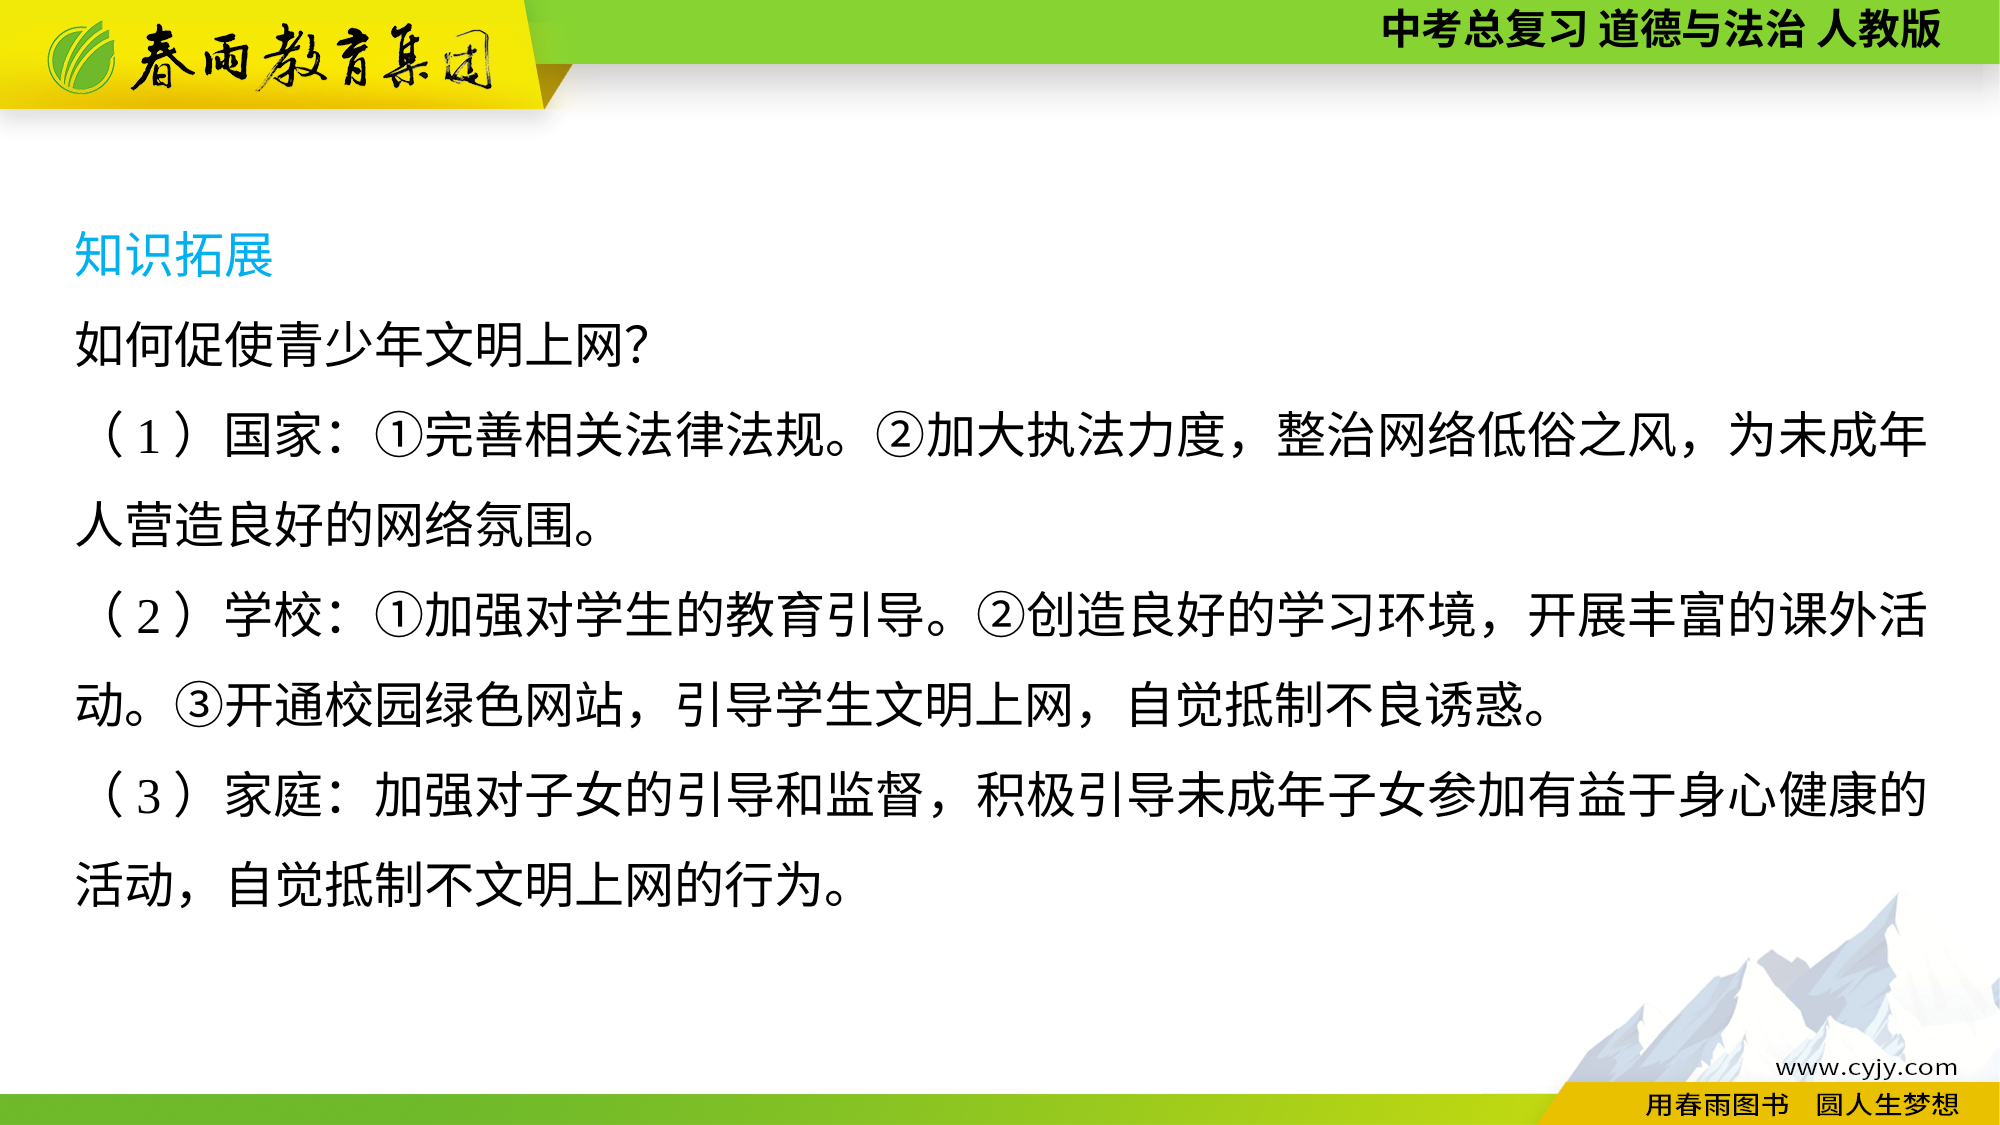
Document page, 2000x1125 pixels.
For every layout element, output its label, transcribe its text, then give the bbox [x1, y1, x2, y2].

picture [0, 0, 2000, 1125]
list 知识拓展 如何促使青少年文明上网？ （1）国家：①完善相关法律法规。②加大执法力度，整治网络低俗之风，为未成年人营造良好的网络氛围。 （2）学校：①加强对学生的教育引导。②创造良好的学习环境，开展丰富的课外活动。③开通校园绿色网站，引导学生文明上网，自觉抵制不良诱惑。 （3）家庭：加强对子女的引导和监督，积极引导未成年子女参加有益于身心健康的活动，自觉抵制不文明上网的行为。 [59, 186, 1944, 917]
